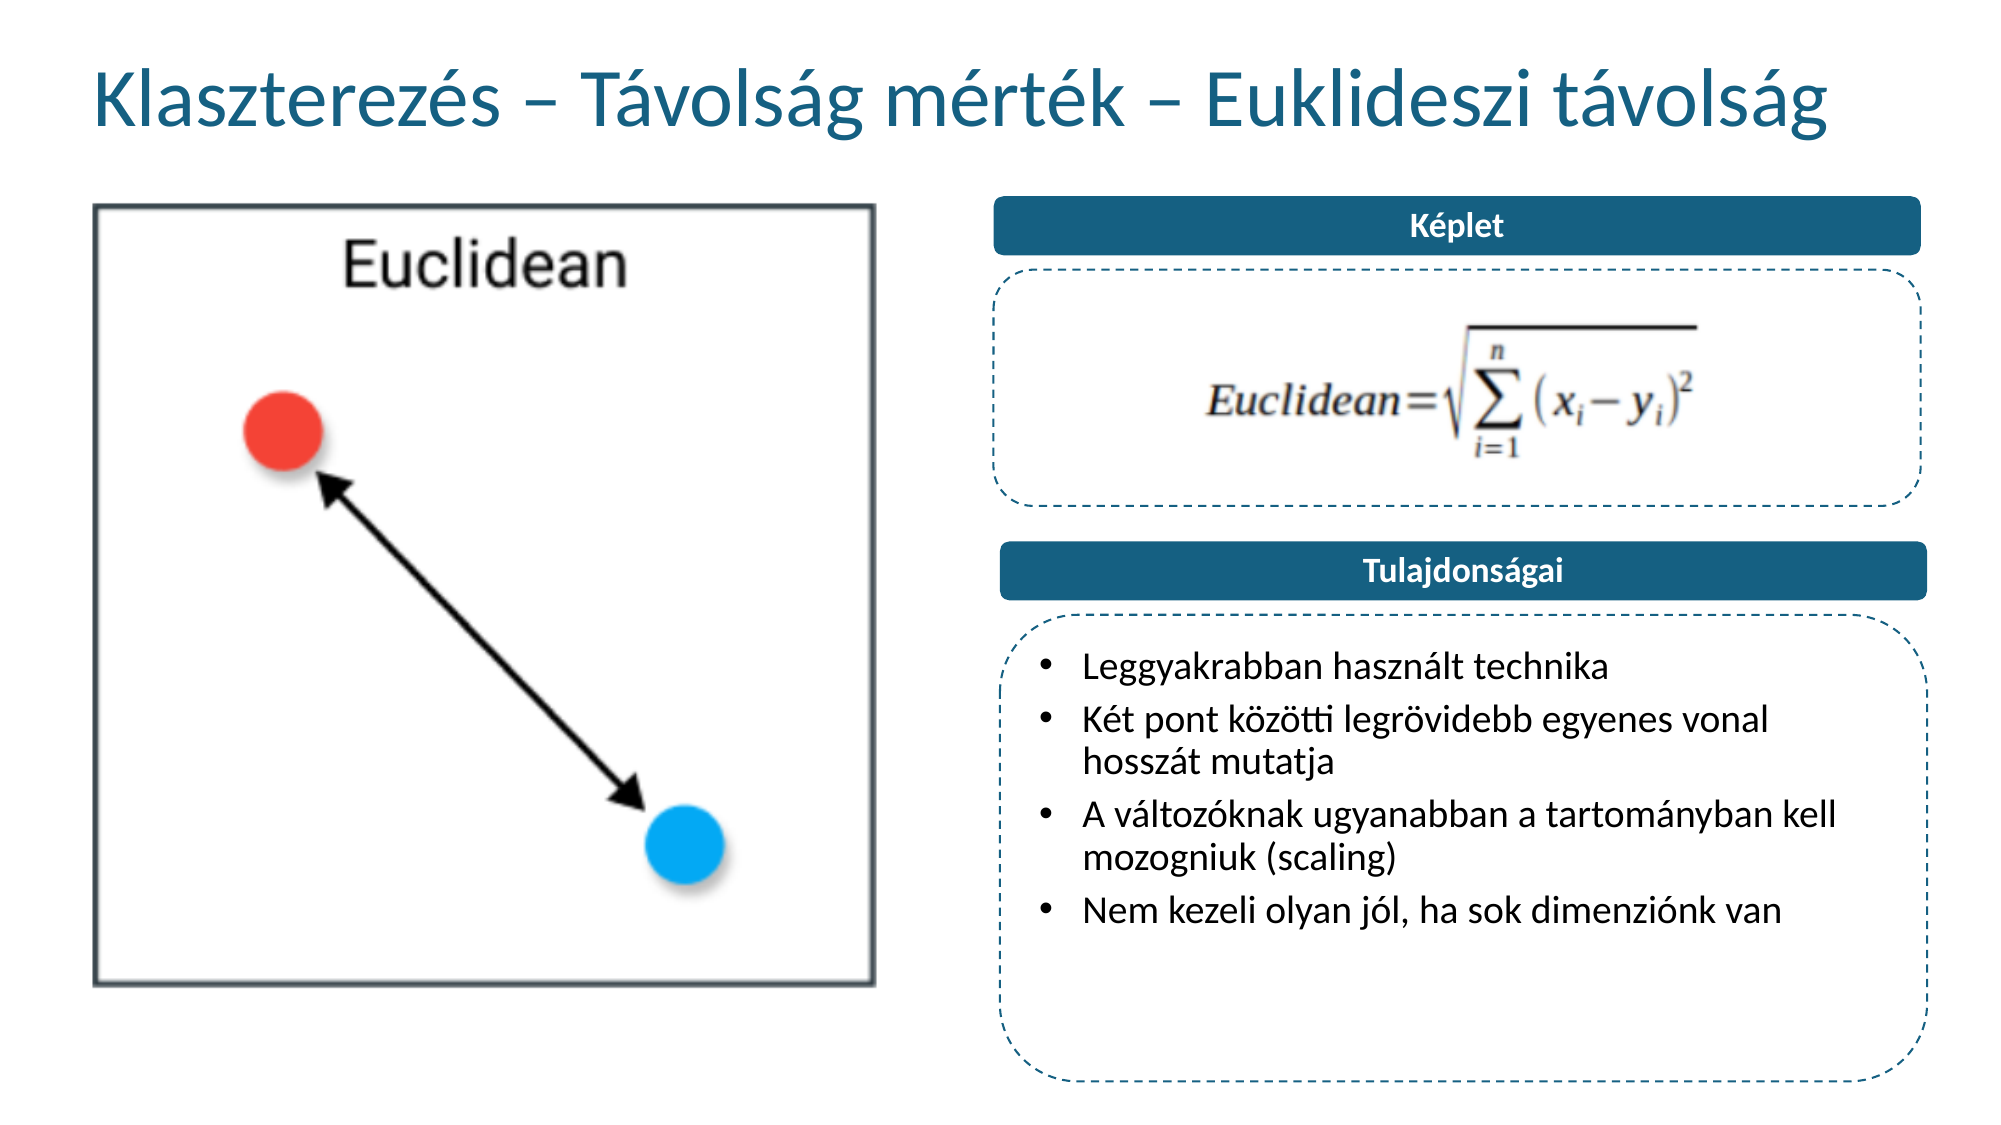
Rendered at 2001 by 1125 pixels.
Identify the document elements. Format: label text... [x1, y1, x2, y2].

title Klaszterezés – Távolság mérték – Euklideszi távolság [78, 59, 1978, 140]
text_box Tulajdonságai [999, 541, 1928, 601]
picture [1185, 298, 1729, 477]
picture [77, 195, 891, 994]
text_box Leggyakrabban használt technika Két pont közötti legrövidebb egyenes vonal hosszát mutatja A változóknak ugyanabban a tartományban kell mozogniuk (scaling) Nem kezeli olyan jól, ha sok dimenziónk van [999, 614, 1928, 1082]
text_box Képlet [993, 196, 1921, 256]
text_box [993, 269, 1921, 506]
